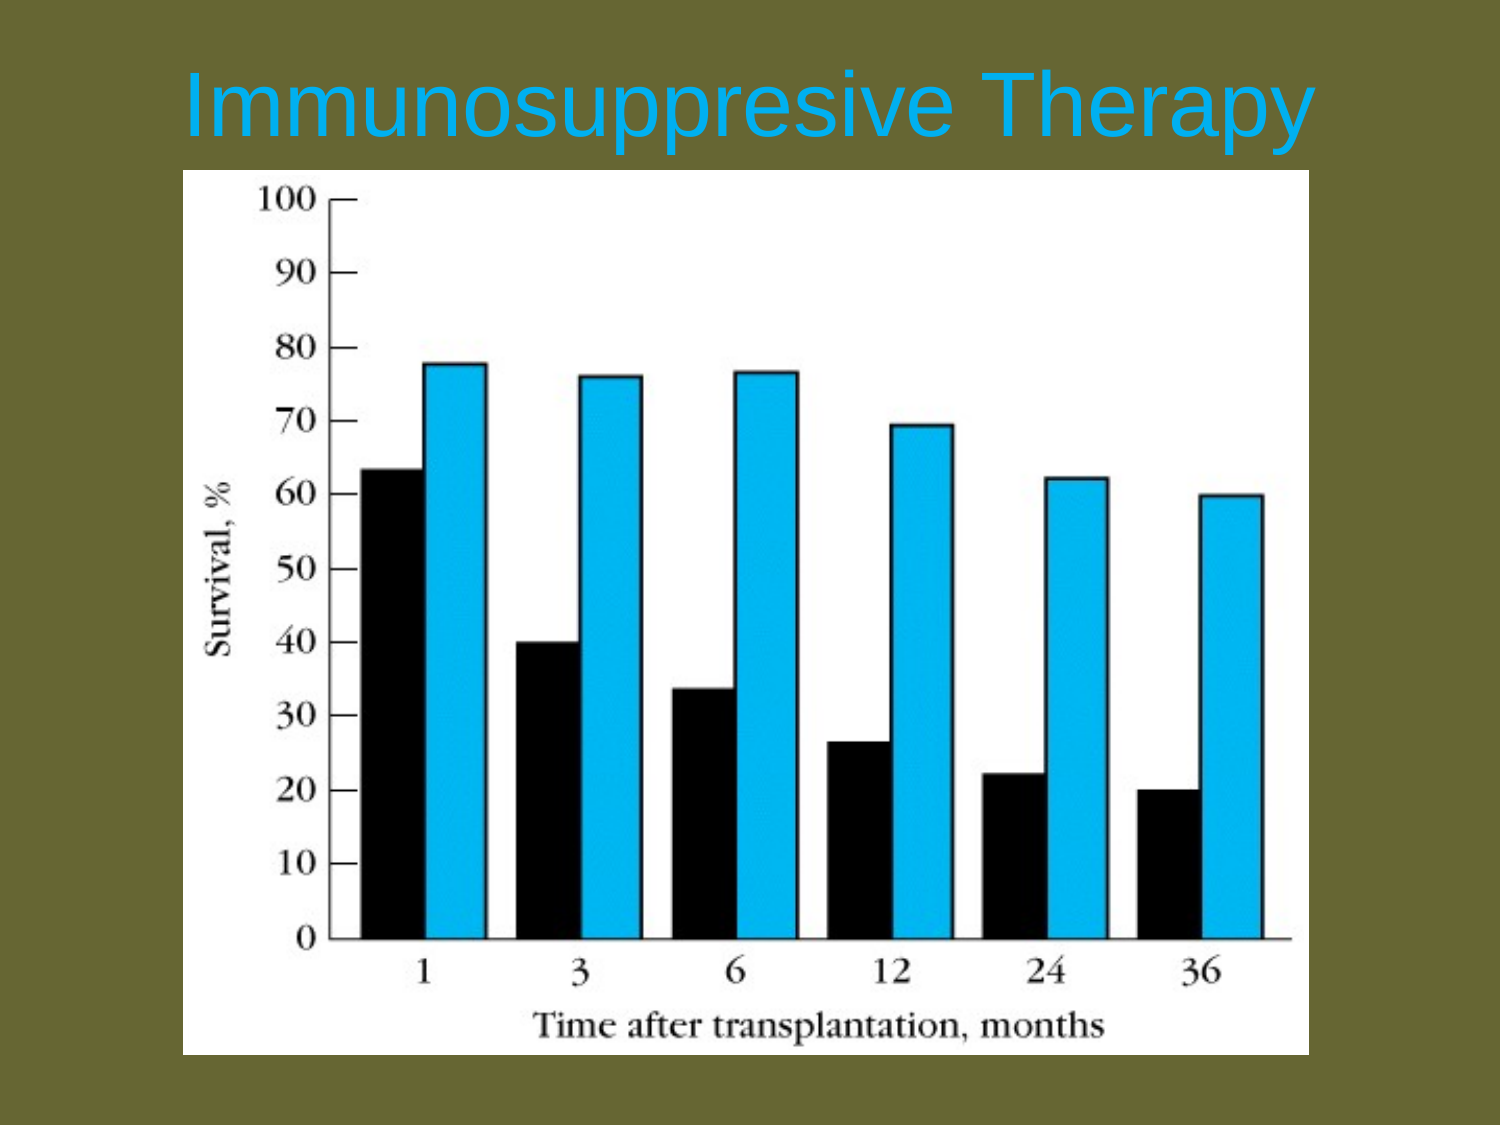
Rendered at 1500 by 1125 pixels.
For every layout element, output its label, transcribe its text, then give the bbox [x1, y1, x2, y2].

text_box Immunosuppresive Therapy [167, 37, 1334, 163]
picture [187, 174, 1305, 1051]
